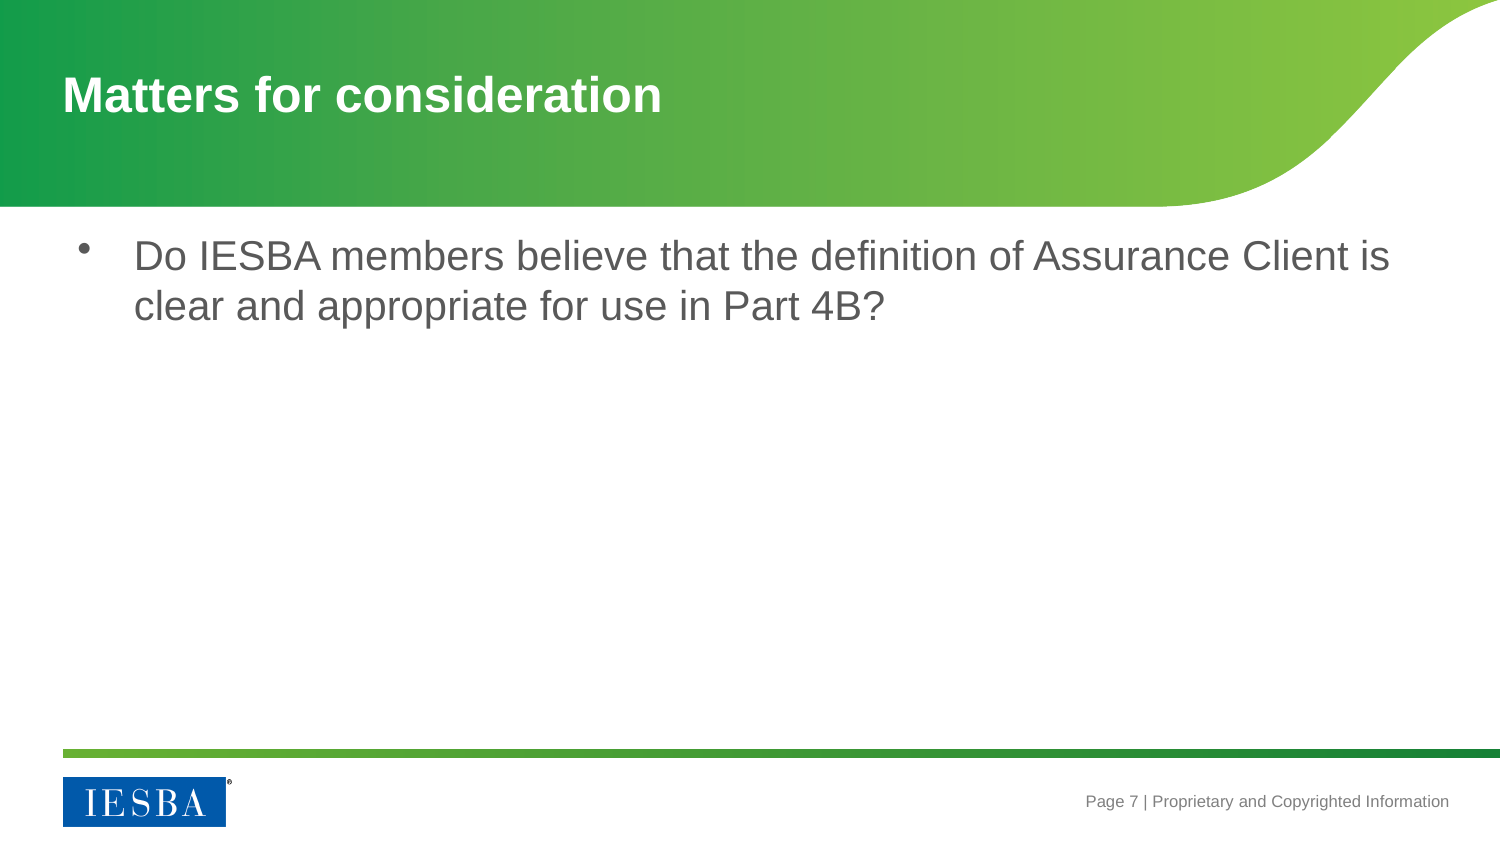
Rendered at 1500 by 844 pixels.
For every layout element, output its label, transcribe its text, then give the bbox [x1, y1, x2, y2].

picture [0, 0, 1500, 207]
picture [63, 777, 232, 827]
list Do IESBA members believe that the definition of Assurance Client is clear and appropriate for use in Part 4B? [62, 220, 1450, 724]
title Matters for consideration [62, 59, 1300, 125]
